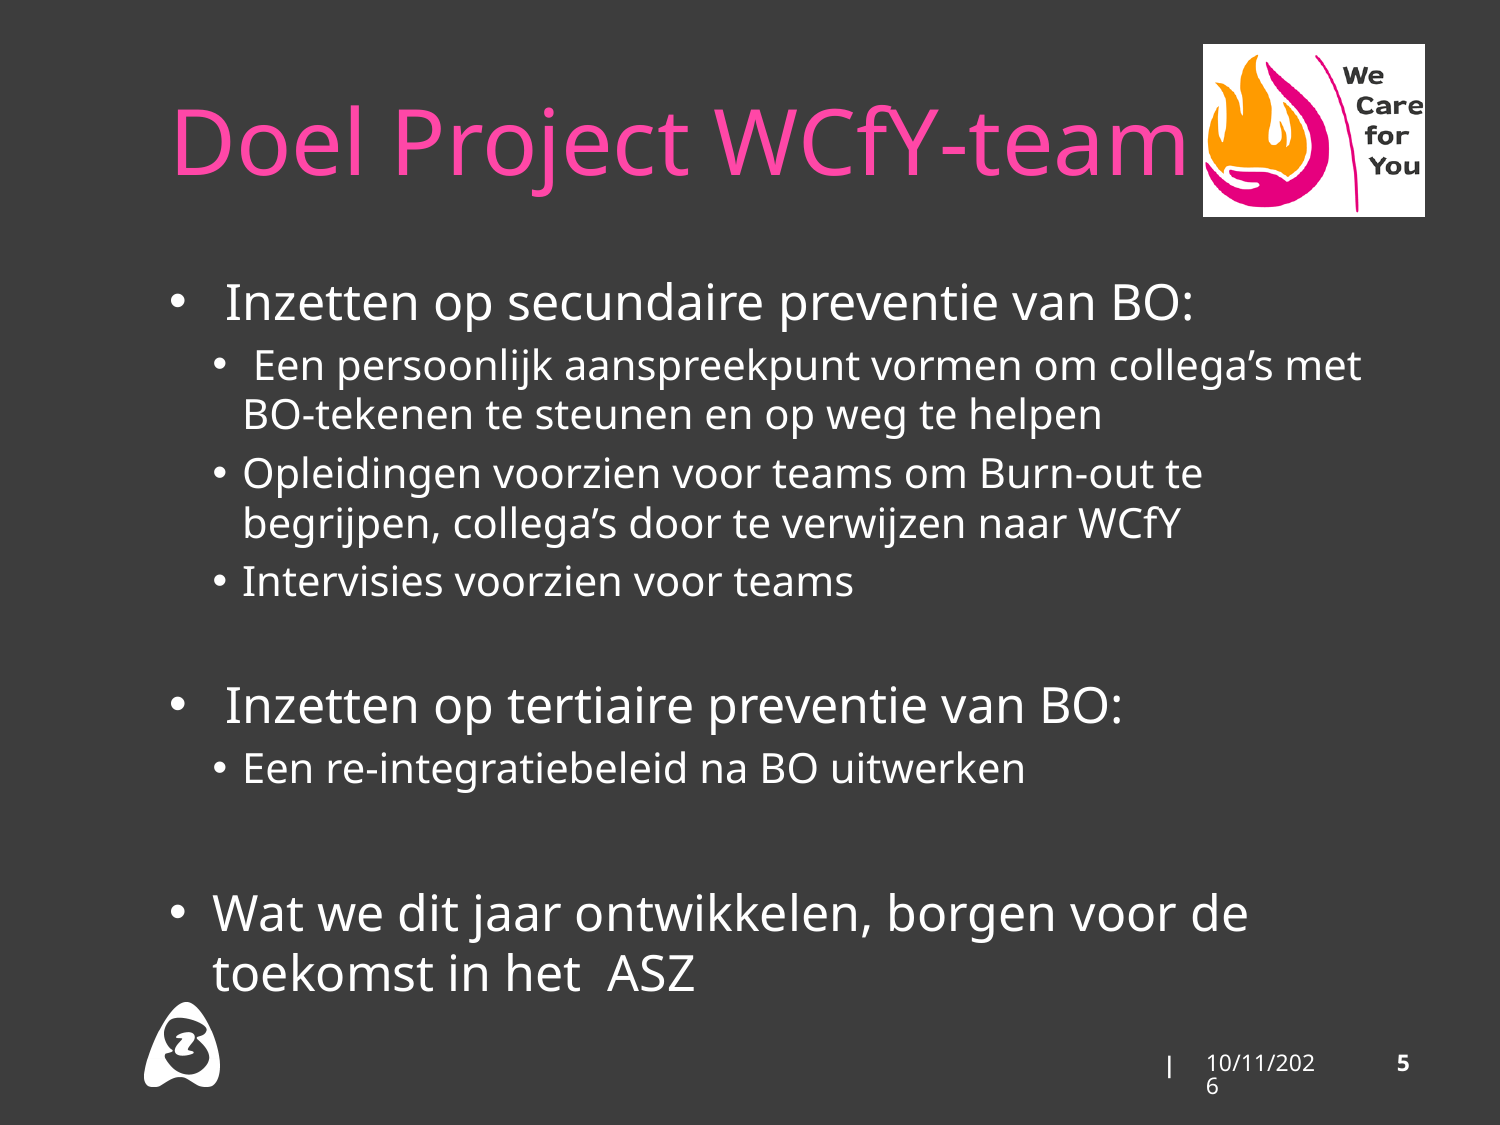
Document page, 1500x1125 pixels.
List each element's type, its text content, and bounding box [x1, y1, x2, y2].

footer | [271, 1034, 1191, 1095]
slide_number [1191, 1034, 1337, 1095]
slide_number 5 [1337, 1034, 1425, 1095]
title Doel Project WCfY-team [154, 45, 1425, 233]
picture [1203, 44, 1426, 217]
list Inzetten op secundaire preventie van BO: Een persoonlijk aanspreekpunt vormen om collega’s met BO-tekenen te steunen en op weg te helpen Opleidingen voorzien voor teams om Burn-out te begrijpen, collega’s door te verwijzen naar WCfY Intervisies voorzien voor teams Inzetten op tertiaire preventie van BO: Een re-integratiebeleid na BO uitwerken Wat we dit jaar ontwikkelen, borgen voor de toekomst in het ASZ [154, 262, 1425, 983]
picture [144, 1002, 220, 1087]
